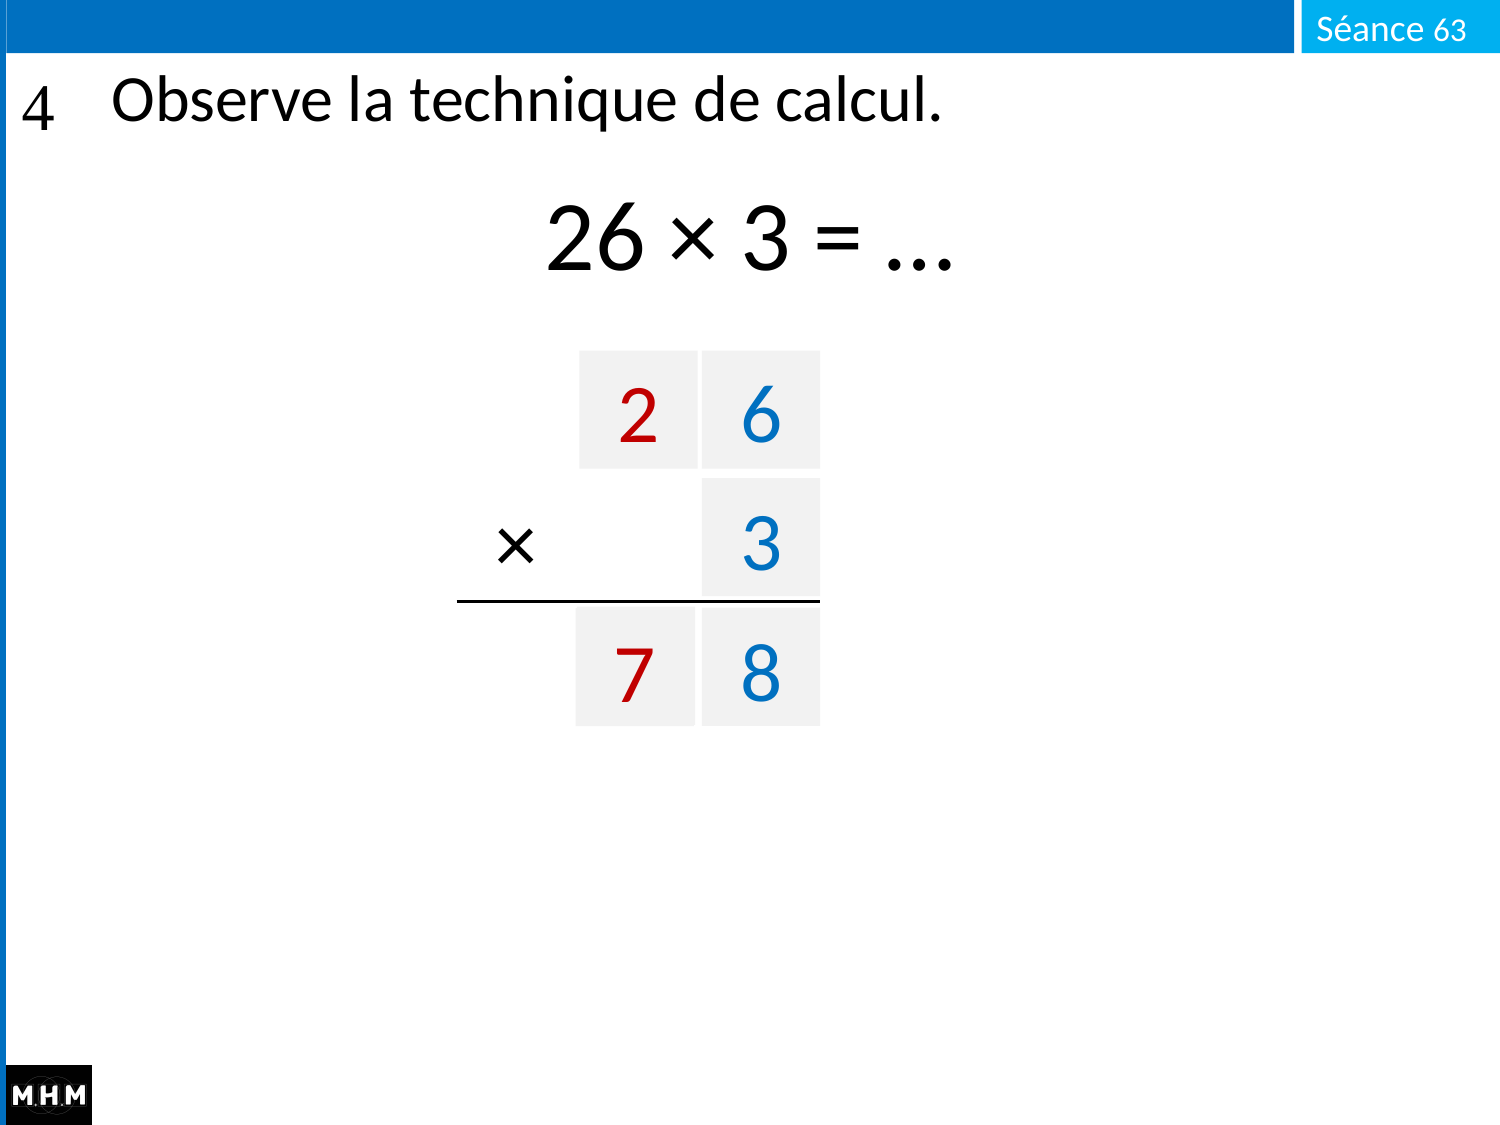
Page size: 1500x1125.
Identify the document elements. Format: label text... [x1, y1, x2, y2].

title Observe la technique de calcul. [96, 57, 1391, 144]
text_box 7 [575, 607, 695, 727]
text_box 6 [701, 350, 821, 470]
text_box 26 × 3 = … [15, 163, 1485, 298]
text_box × [456, 476, 576, 600]
text_box 2 [578, 350, 699, 470]
text_box 8 [701, 607, 821, 727]
picture [6, 1065, 92, 1125]
text_box 3 [701, 477, 821, 597]
